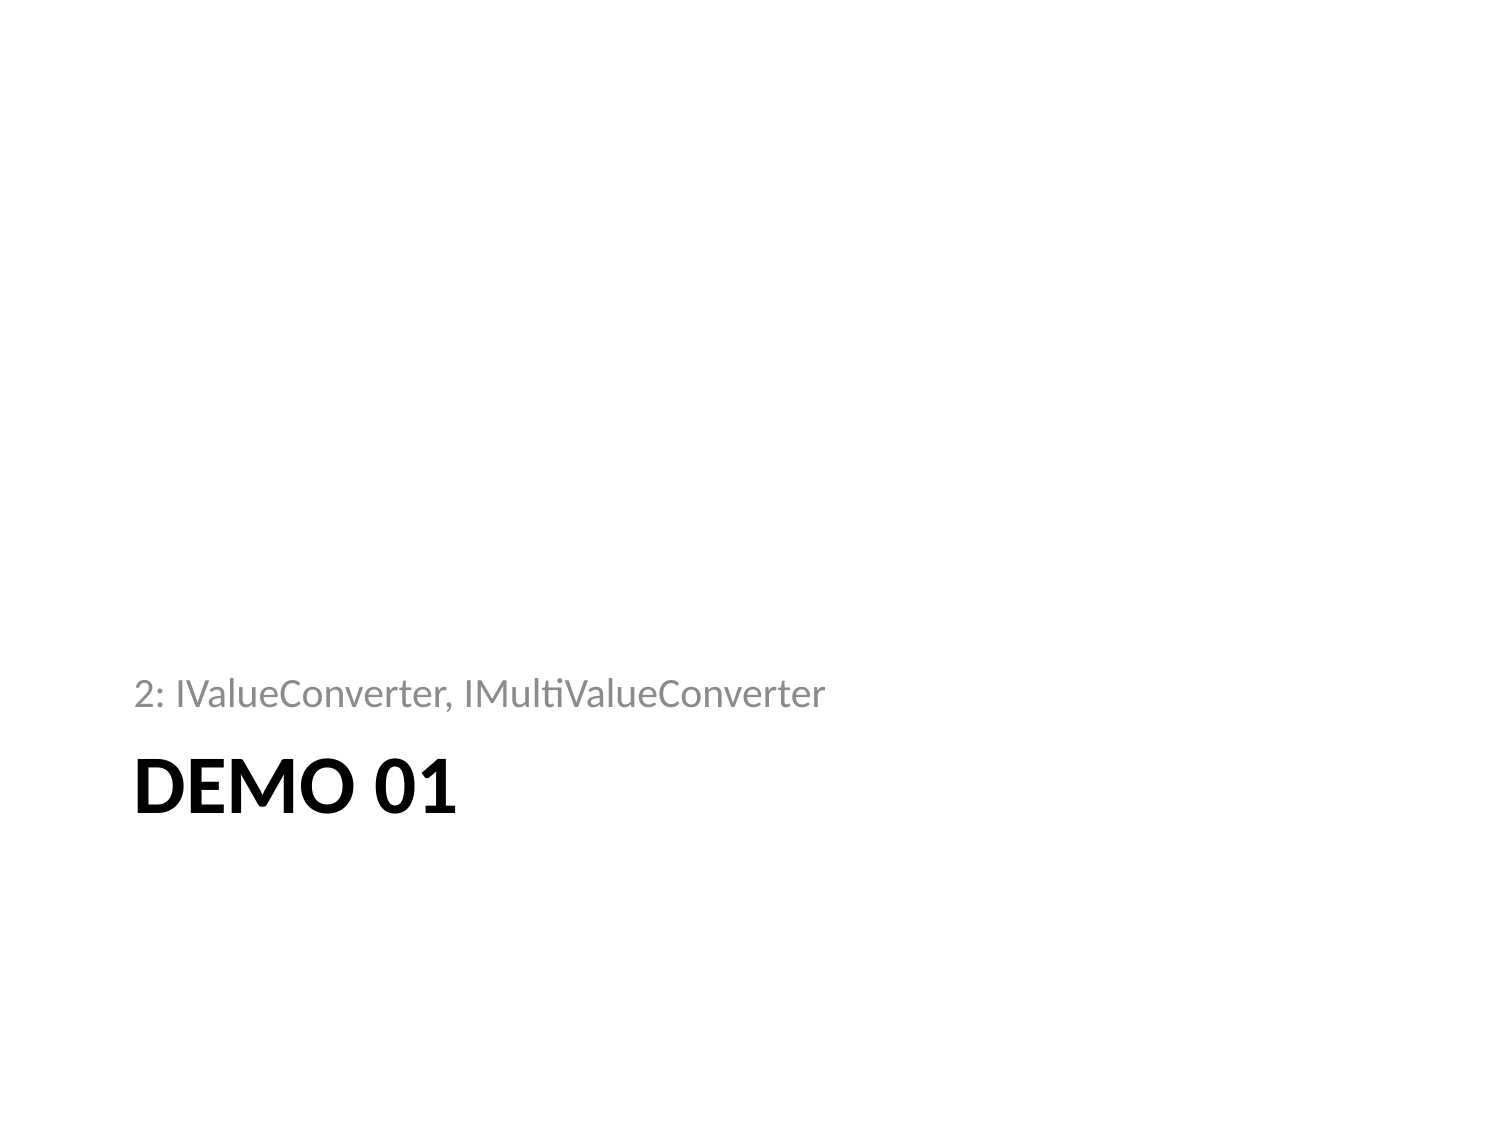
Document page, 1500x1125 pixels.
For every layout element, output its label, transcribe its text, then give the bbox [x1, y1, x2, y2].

title DEMO 01 [118, 723, 1394, 947]
list 2: IValueConverter, IMultiValueConverter [118, 476, 1394, 723]
